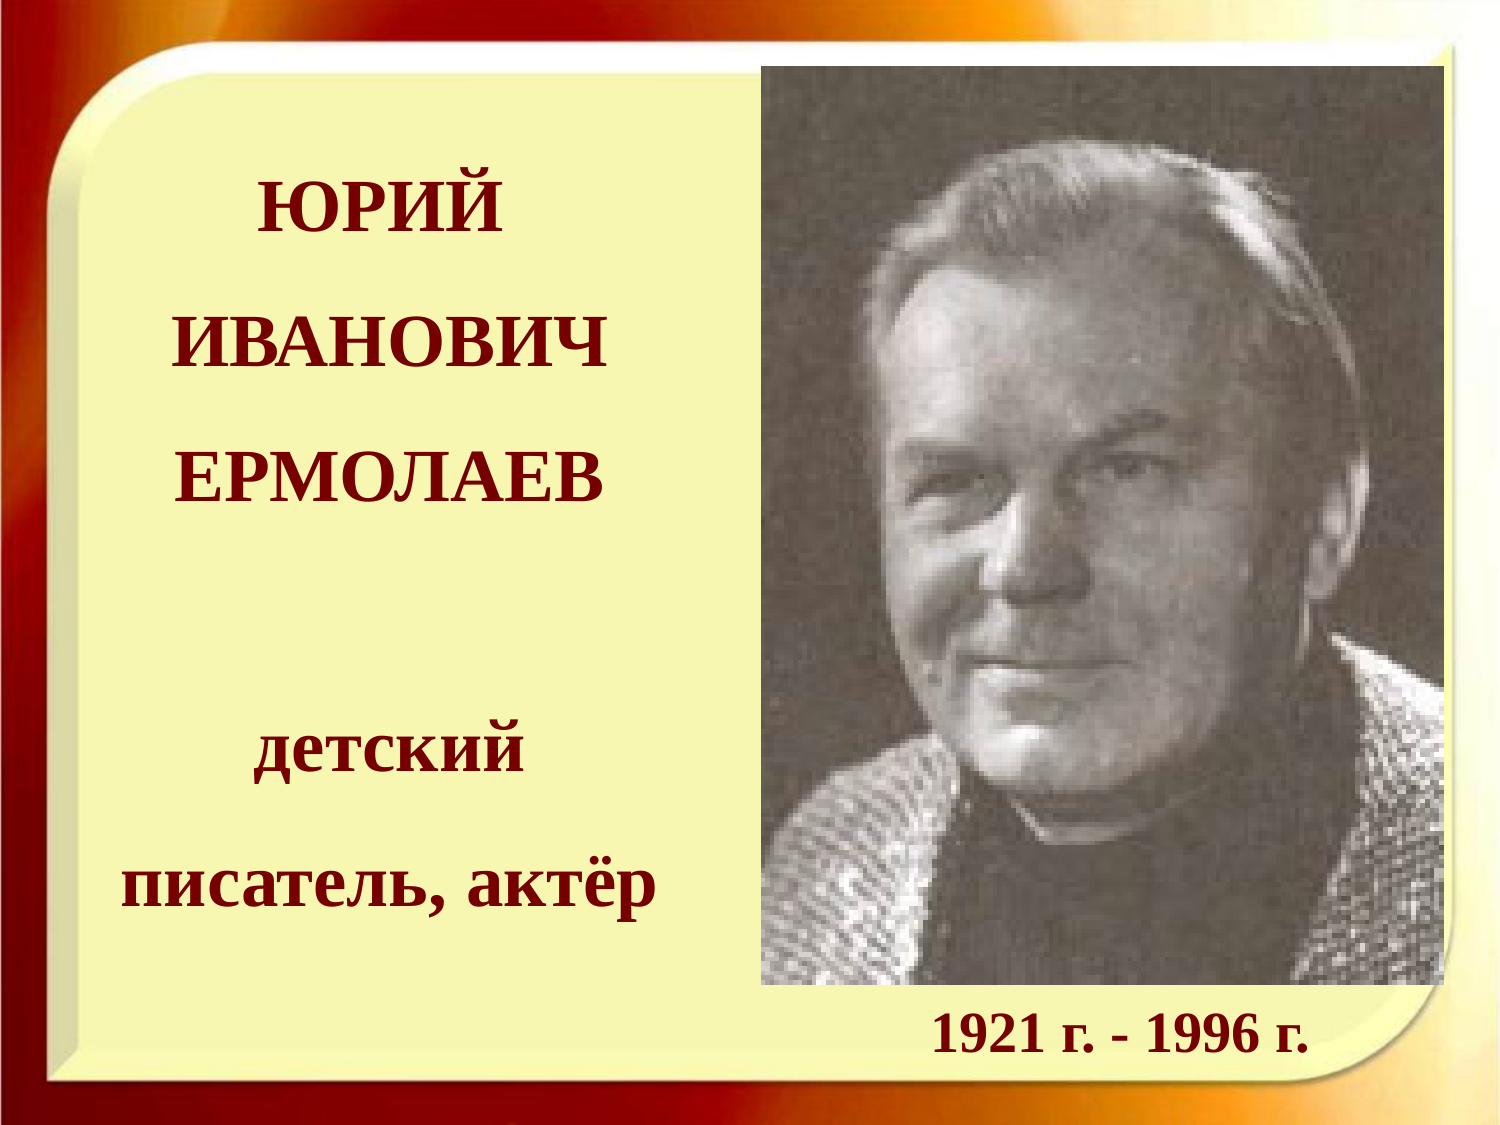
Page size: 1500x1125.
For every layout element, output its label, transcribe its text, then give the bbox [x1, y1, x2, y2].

text_box ЮРИЙ ИВАНОВИЧ ЕРМОЛАЕВ детский писатель, актёр [76, 103, 703, 1029]
text_box 1921 г. - 1996 г. [915, 993, 1354, 1072]
picture [0, 0, 1500, 1125]
